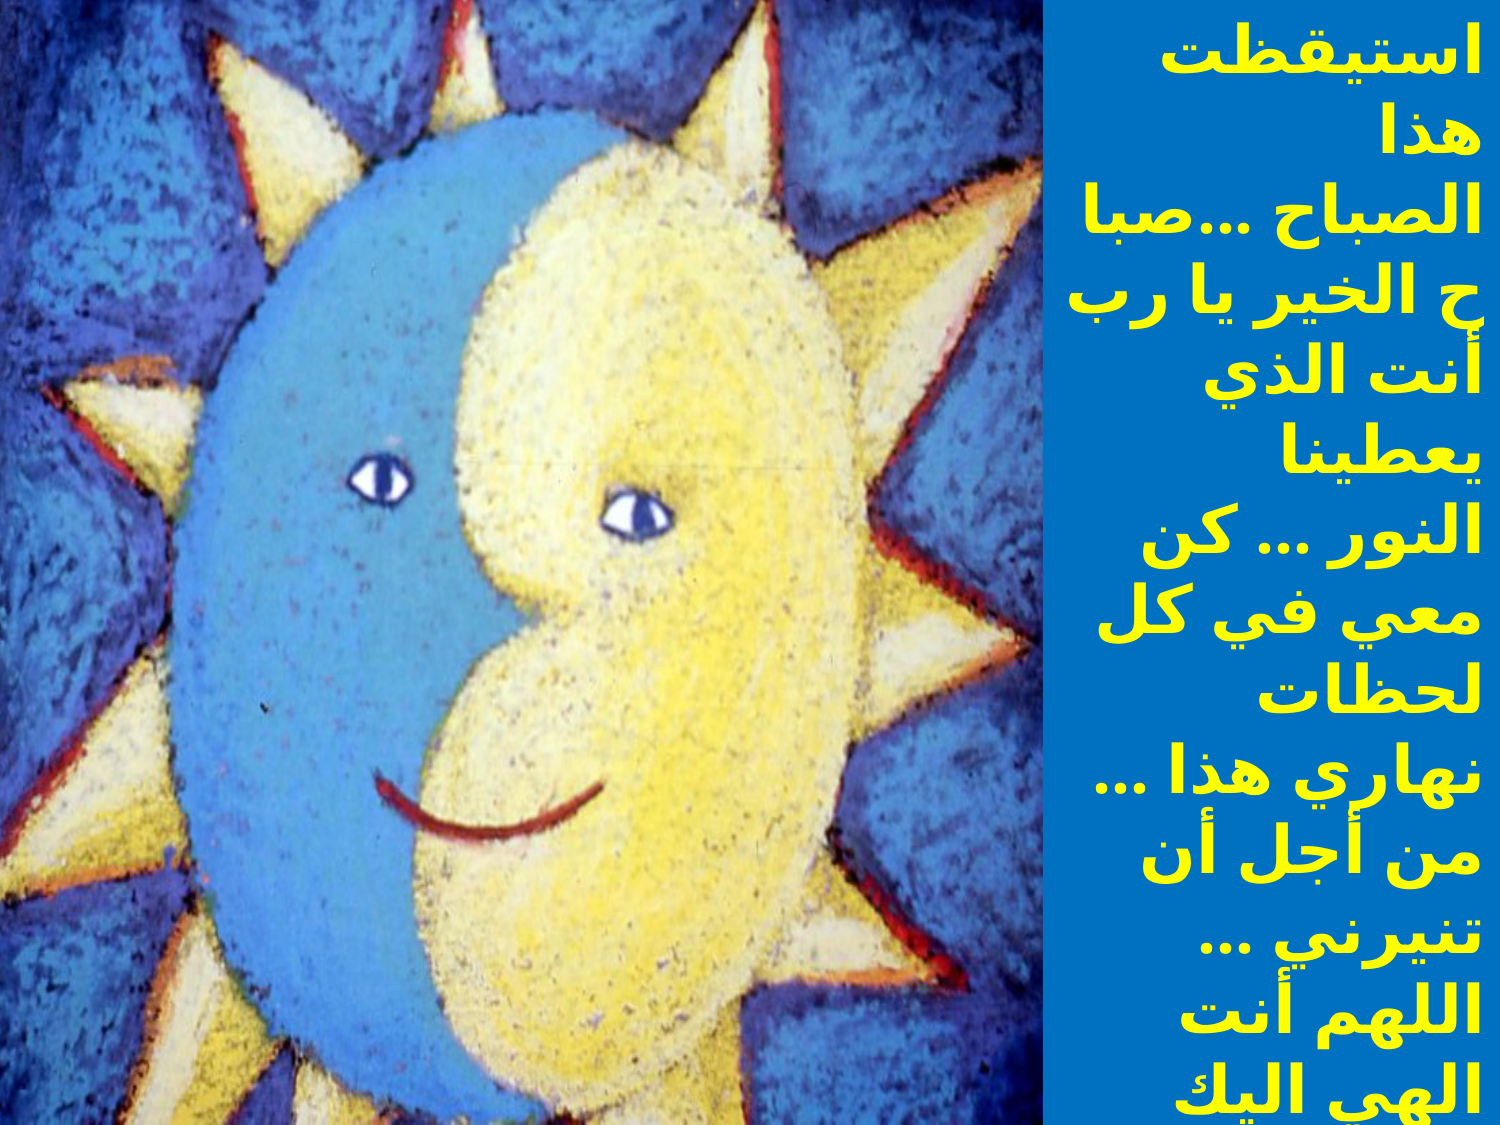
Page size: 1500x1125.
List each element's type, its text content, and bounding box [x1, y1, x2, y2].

picture [0, 0, 1044, 1125]
text_box استيقظت هذا الصباح ...صباح الخير يا رب أنت الذي يعطينا النور ... كن معي في كل لحظات نهاري هذا ... من أجل أن تنيرني ... اللهم أنت الهي اليك بكرت قال يسوع:“ أنا نور العالم فعندما يكون النور معنا نرى بوضوح أكثر [1045, 0, 1500, 1125]
